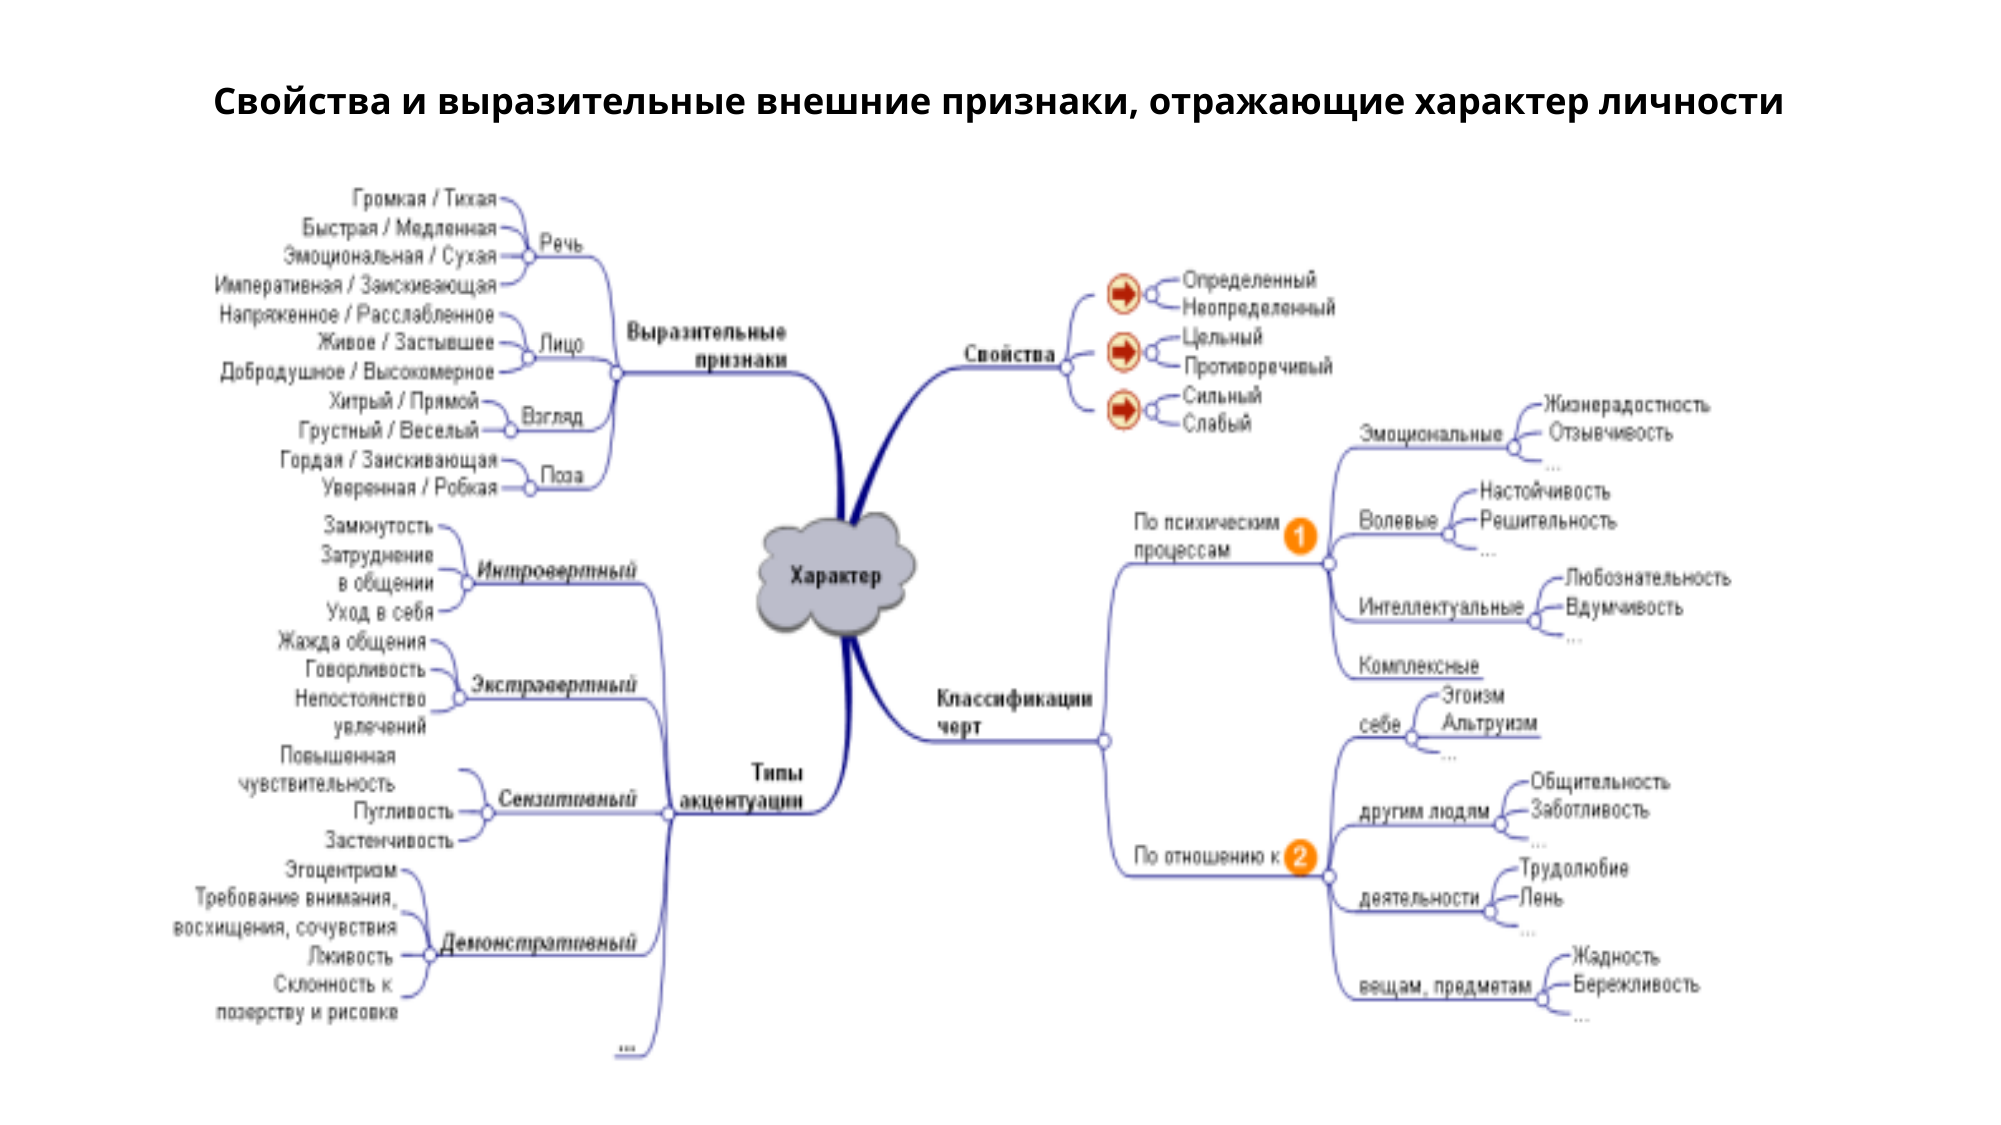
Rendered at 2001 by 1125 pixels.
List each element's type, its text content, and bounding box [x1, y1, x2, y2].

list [171, 183, 1737, 1067]
title Свойства и выразительные внешние признаки, отражающие характер личности [137, 59, 1863, 147]
